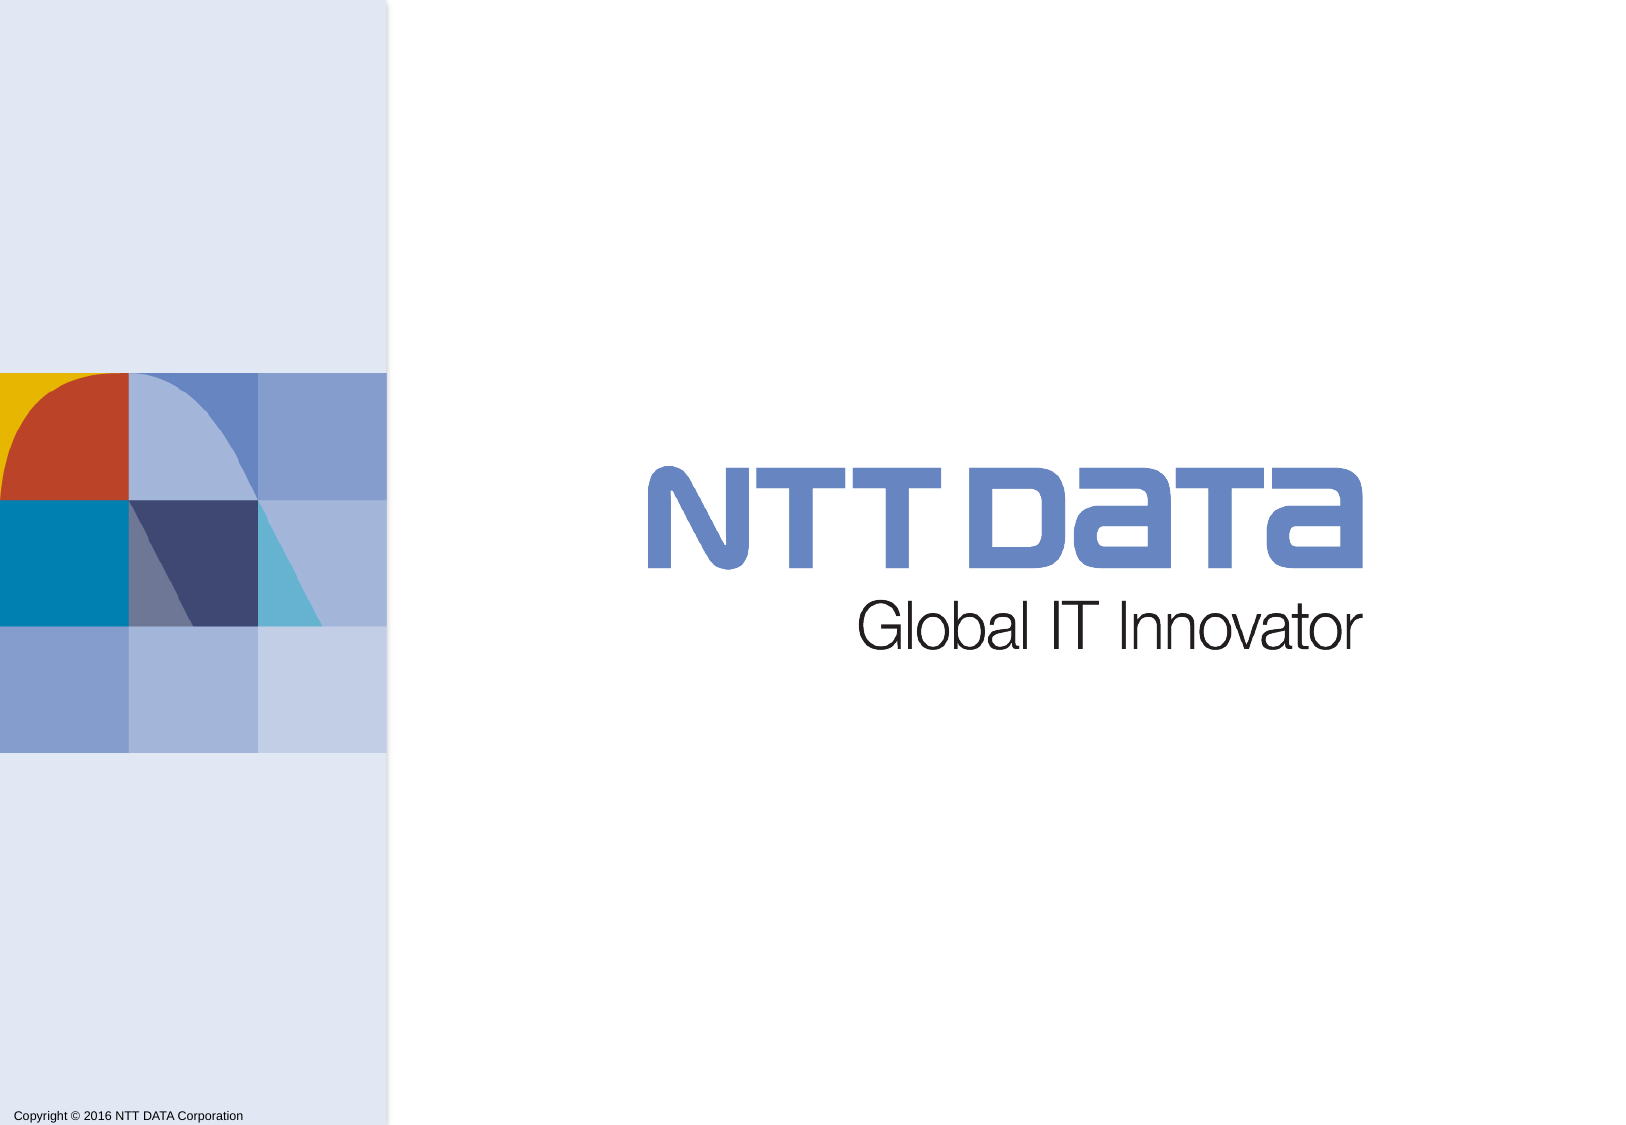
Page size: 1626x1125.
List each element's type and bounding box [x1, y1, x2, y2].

picture [648, 466, 1363, 650]
picture [0, 373, 387, 753]
